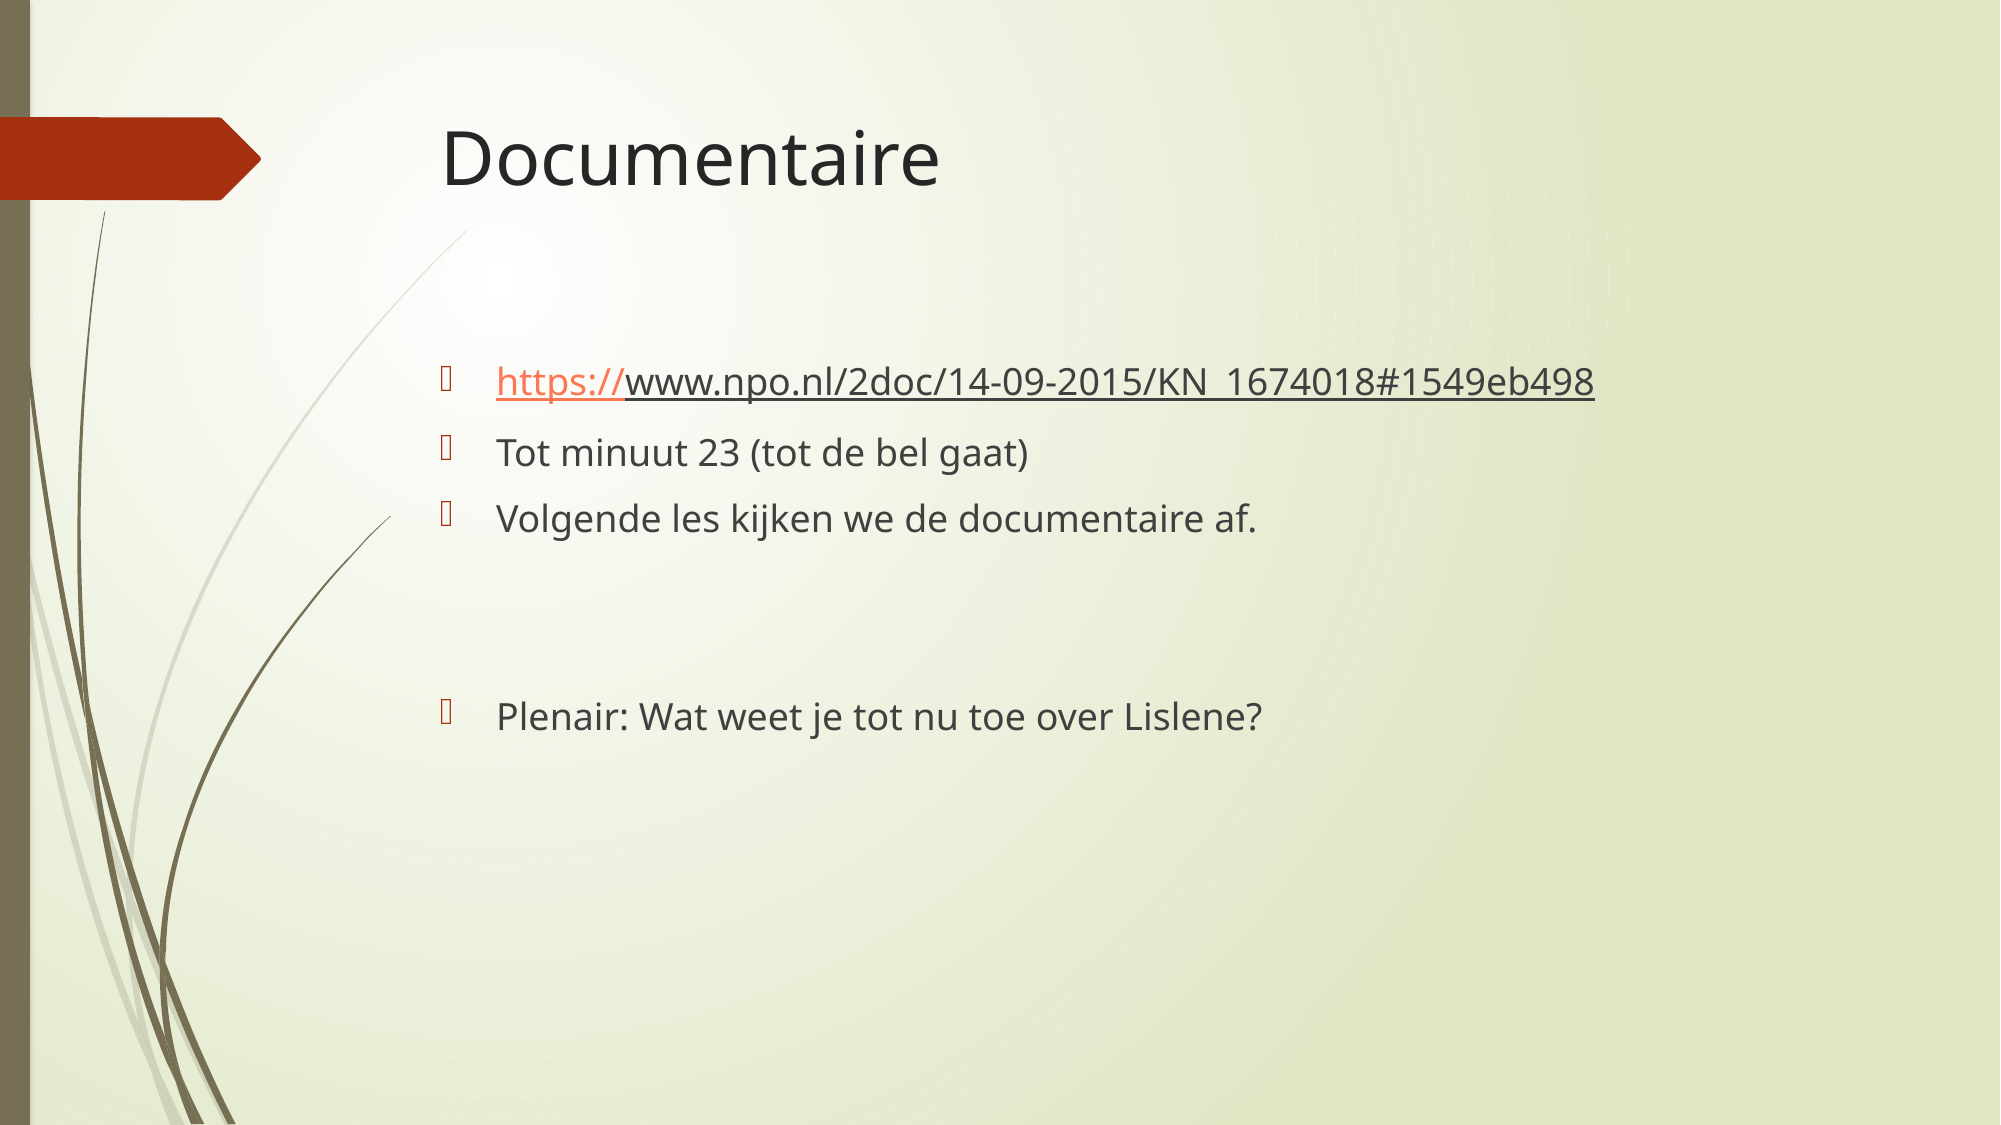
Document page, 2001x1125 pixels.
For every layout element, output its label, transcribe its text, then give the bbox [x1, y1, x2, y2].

title Documentaire [425, 102, 1888, 313]
list https://www.npo.nl/2doc/14-09-2015/KN_1674018#1549eb498 Tot minuut 23 (tot de bel gaat) Volgende les kijken we de documentaire af. Plenair: Wat weet je tot nu toe over Lislene? [424, 350, 1888, 970]
